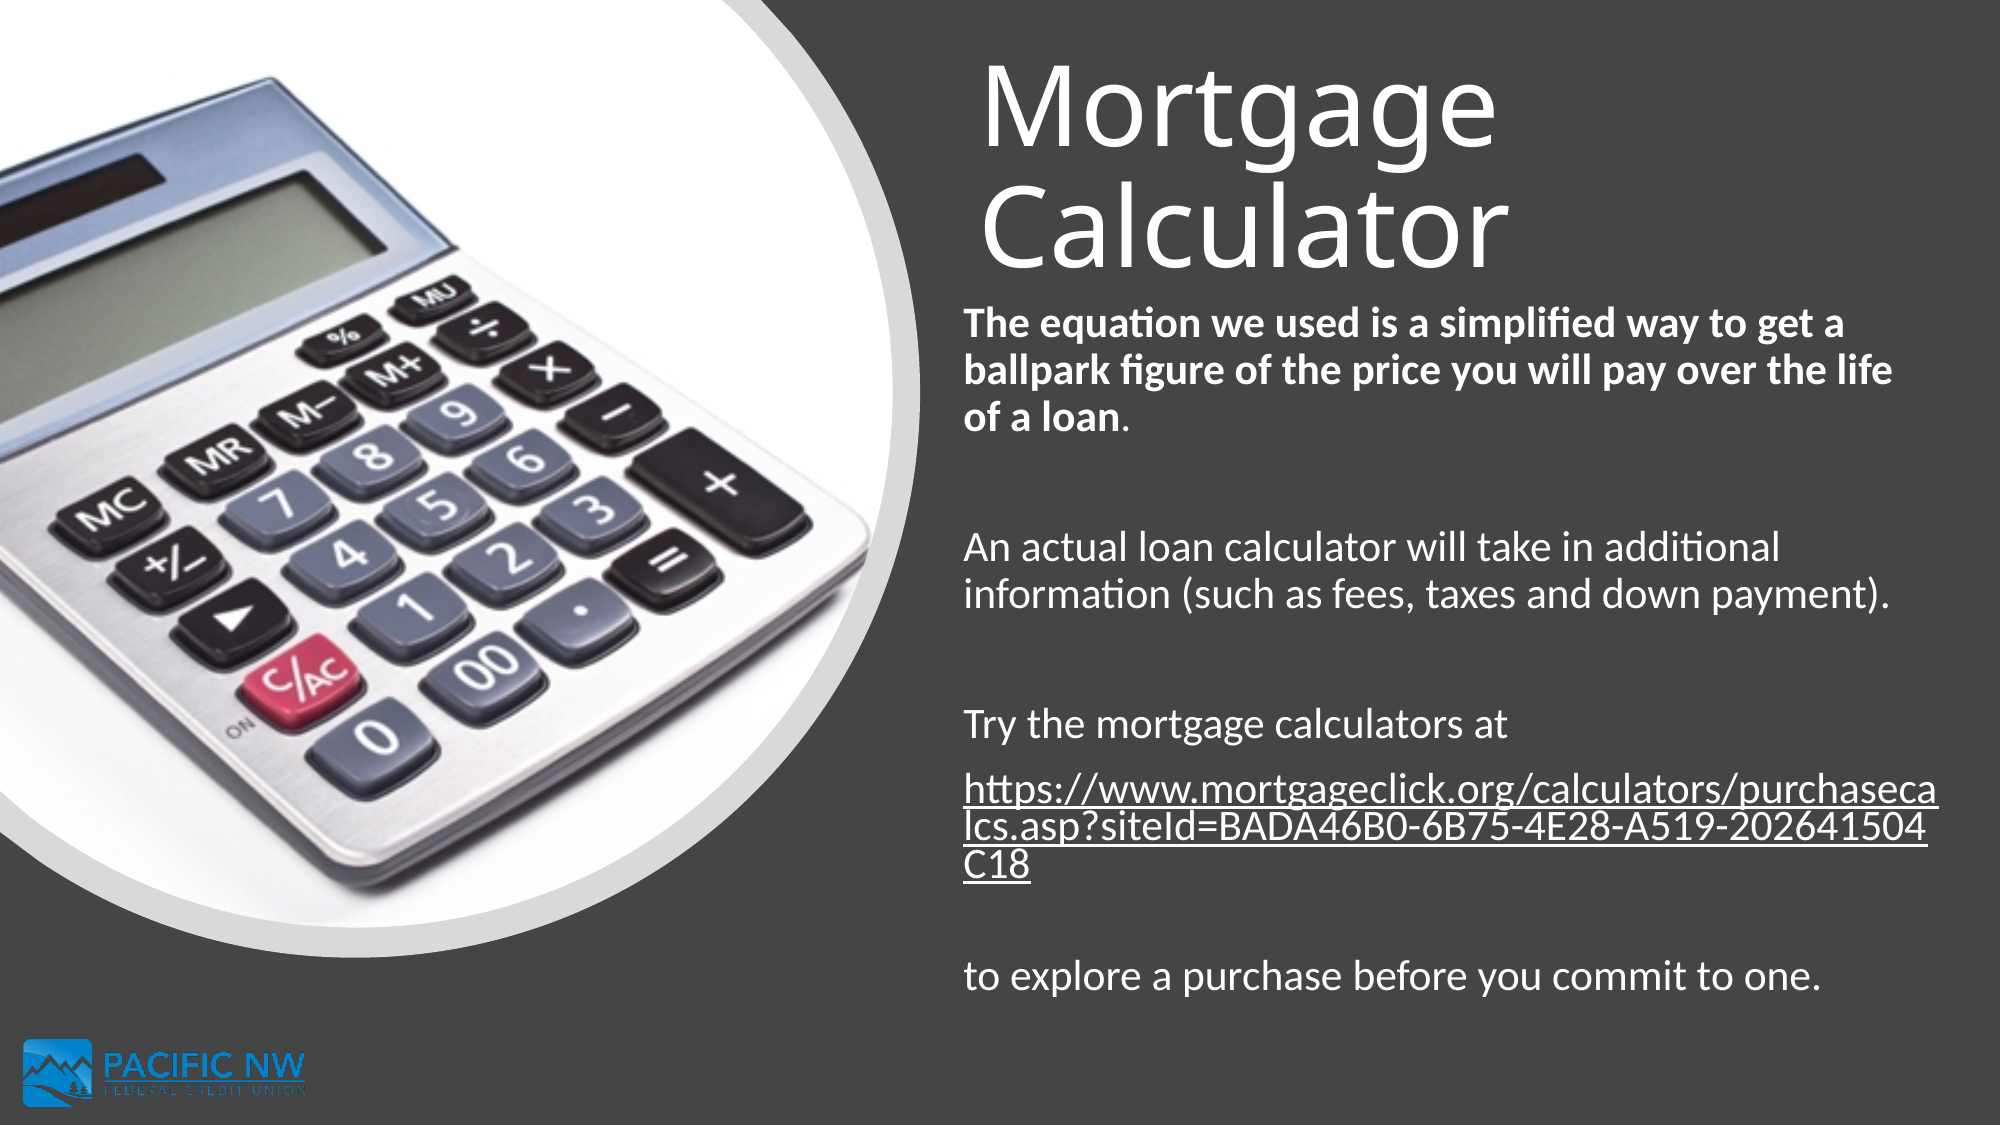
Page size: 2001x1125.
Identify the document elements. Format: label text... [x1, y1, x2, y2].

picture [23, 1039, 305, 1108]
text_box [893, 215, 922, 570]
picture [0, 0, 893, 928]
list The equation we used is a simplified way to get a ballpark figure of the price you will pay over the life of a loan. An actual loan calculator will take in additional information (such as fees, taxes and down payment). Try the mortgage calculators at https://www.mortgageclick.org/calculators/purchasecalcs.asp?siteId=BADA46B0-6B75-4E28-A519-202641504C18 to explore a purchase before you commit to one. [948, 292, 1954, 941]
title Mortgage Calculator [963, 61, 1954, 280]
text_box [170, 928, 540, 959]
